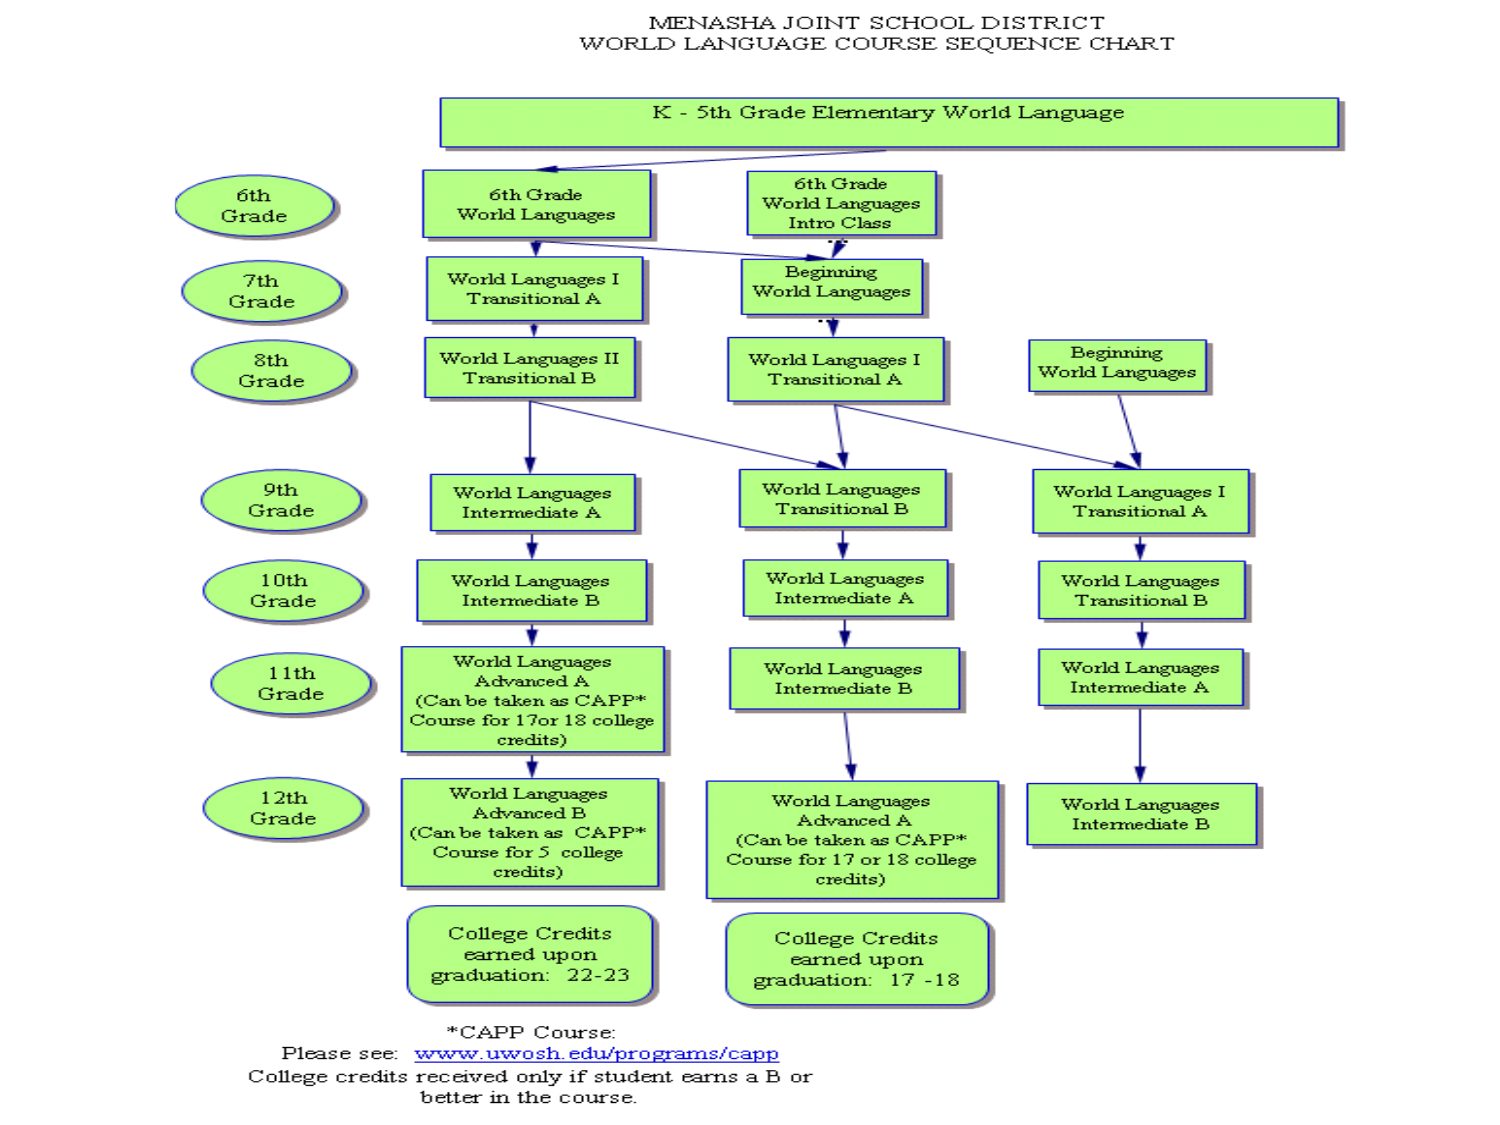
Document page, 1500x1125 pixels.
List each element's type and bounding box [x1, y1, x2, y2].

picture [174, 12, 1363, 1113]
